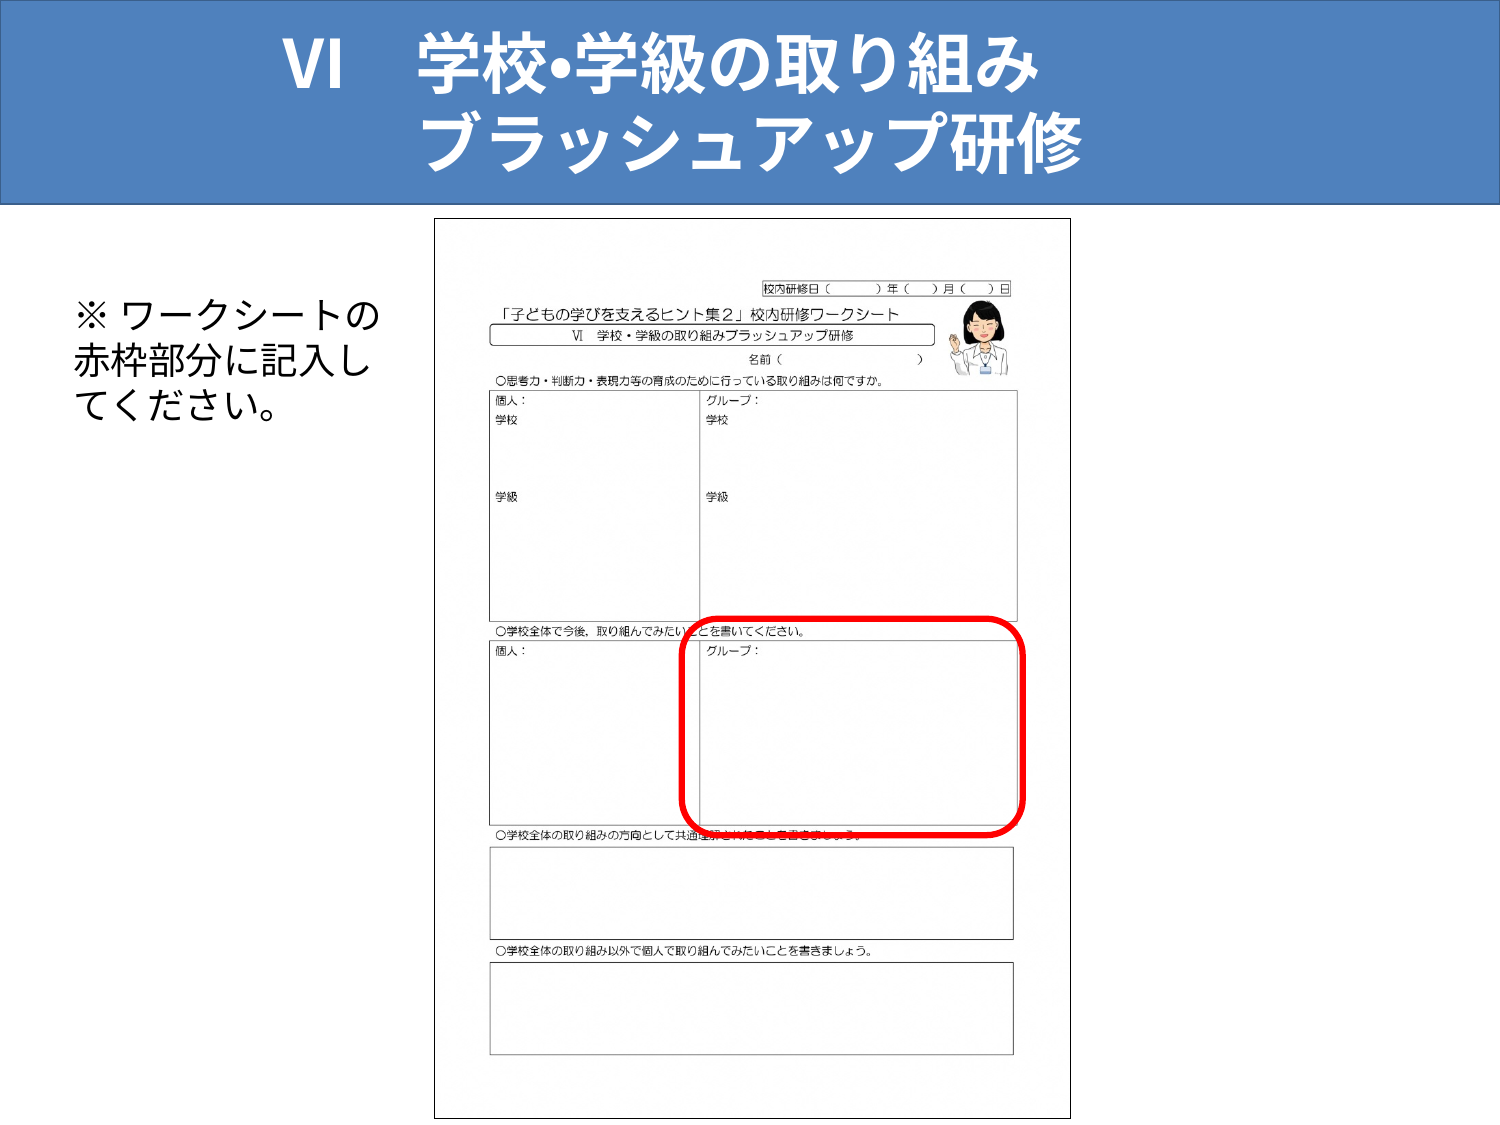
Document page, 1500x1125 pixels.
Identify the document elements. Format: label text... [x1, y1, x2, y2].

text_box Ⅵ 学校・学級の取り組み ブラッシュアップ研修 [0, 0, 1500, 205]
picture [433, 217, 1071, 1119]
text_box ※ワークシートの赤枠部分に記入してください。 [58, 284, 399, 434]
